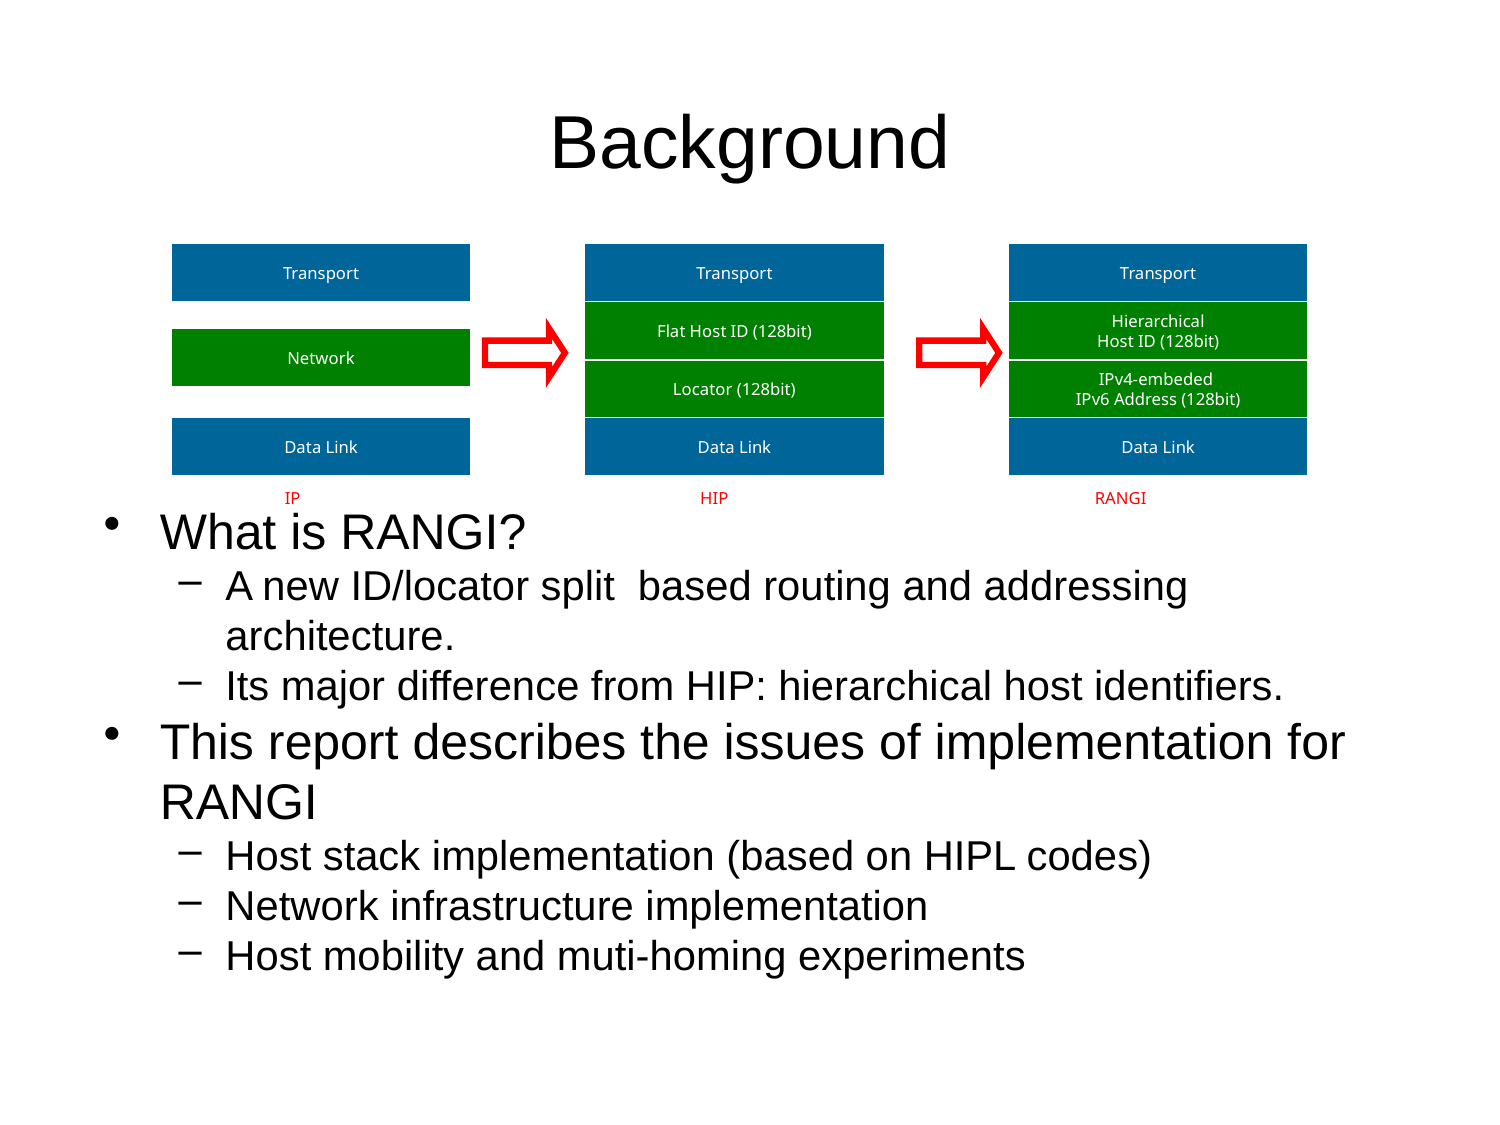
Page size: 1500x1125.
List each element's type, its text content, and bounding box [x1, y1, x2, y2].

title Background [74, 44, 1426, 233]
list What is RANGI? A new ID/locator split based routing and addressing architecture. Its major difference from HIP: hierarchical host identifiers. This report describes the issues of implementation for RANGI Host stack implementation (based on HIPL codes) Network infrastructure implementation Host mobility and muti-homing experiments [88, 491, 1424, 1020]
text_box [170, 243, 1309, 504]
